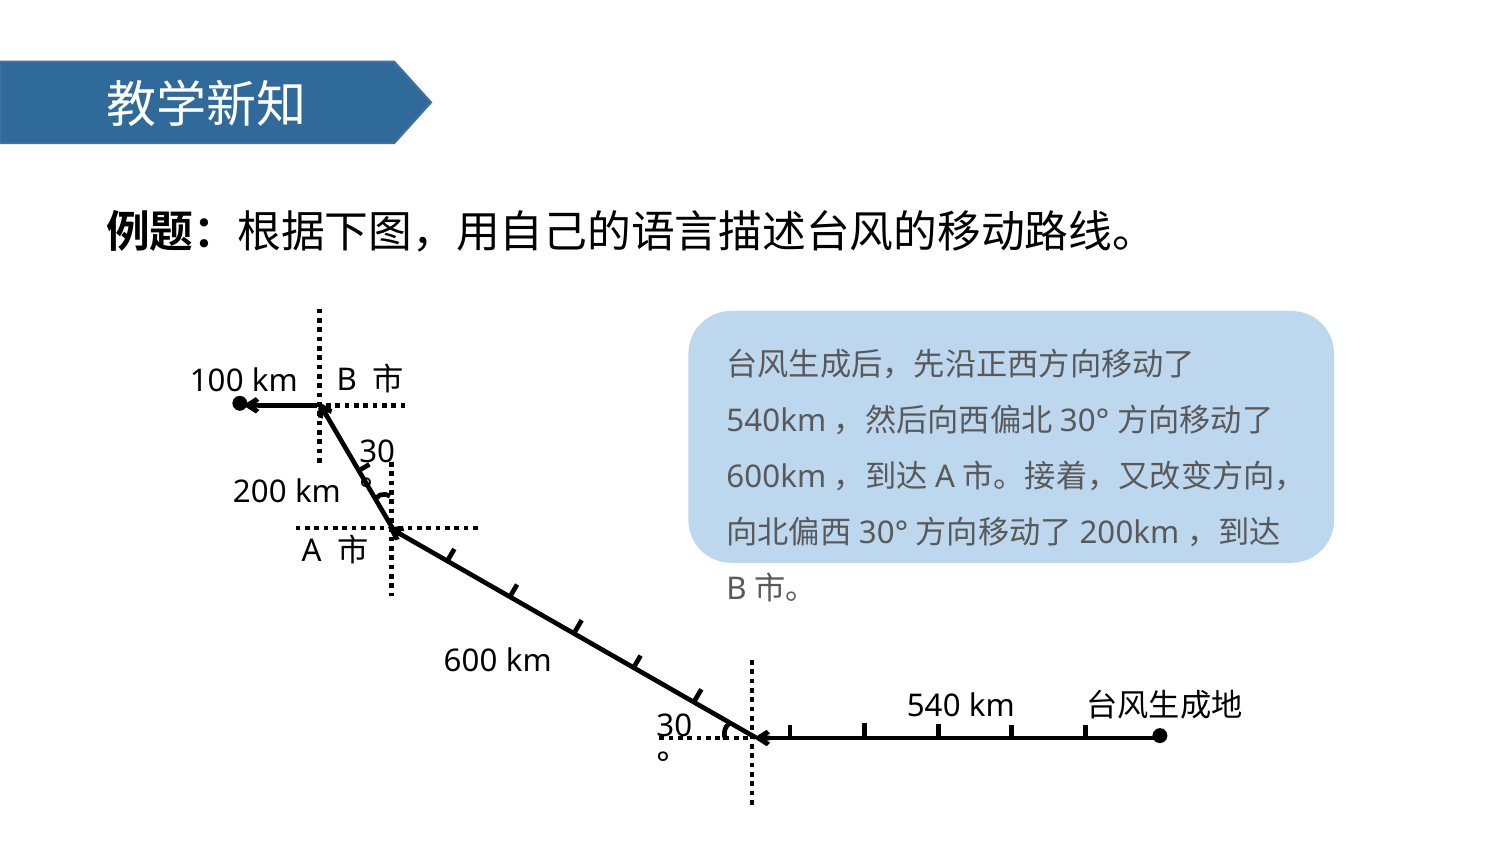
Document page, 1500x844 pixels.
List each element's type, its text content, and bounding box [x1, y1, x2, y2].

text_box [1086, 562, 1268, 743]
text_box 教学新知 [0, 61, 432, 144]
text_box 例题：根据下图，用自己的语言描述台风的移动路线。 [94, 171, 1275, 262]
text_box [689, 311, 1334, 562]
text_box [175, 308, 1086, 806]
